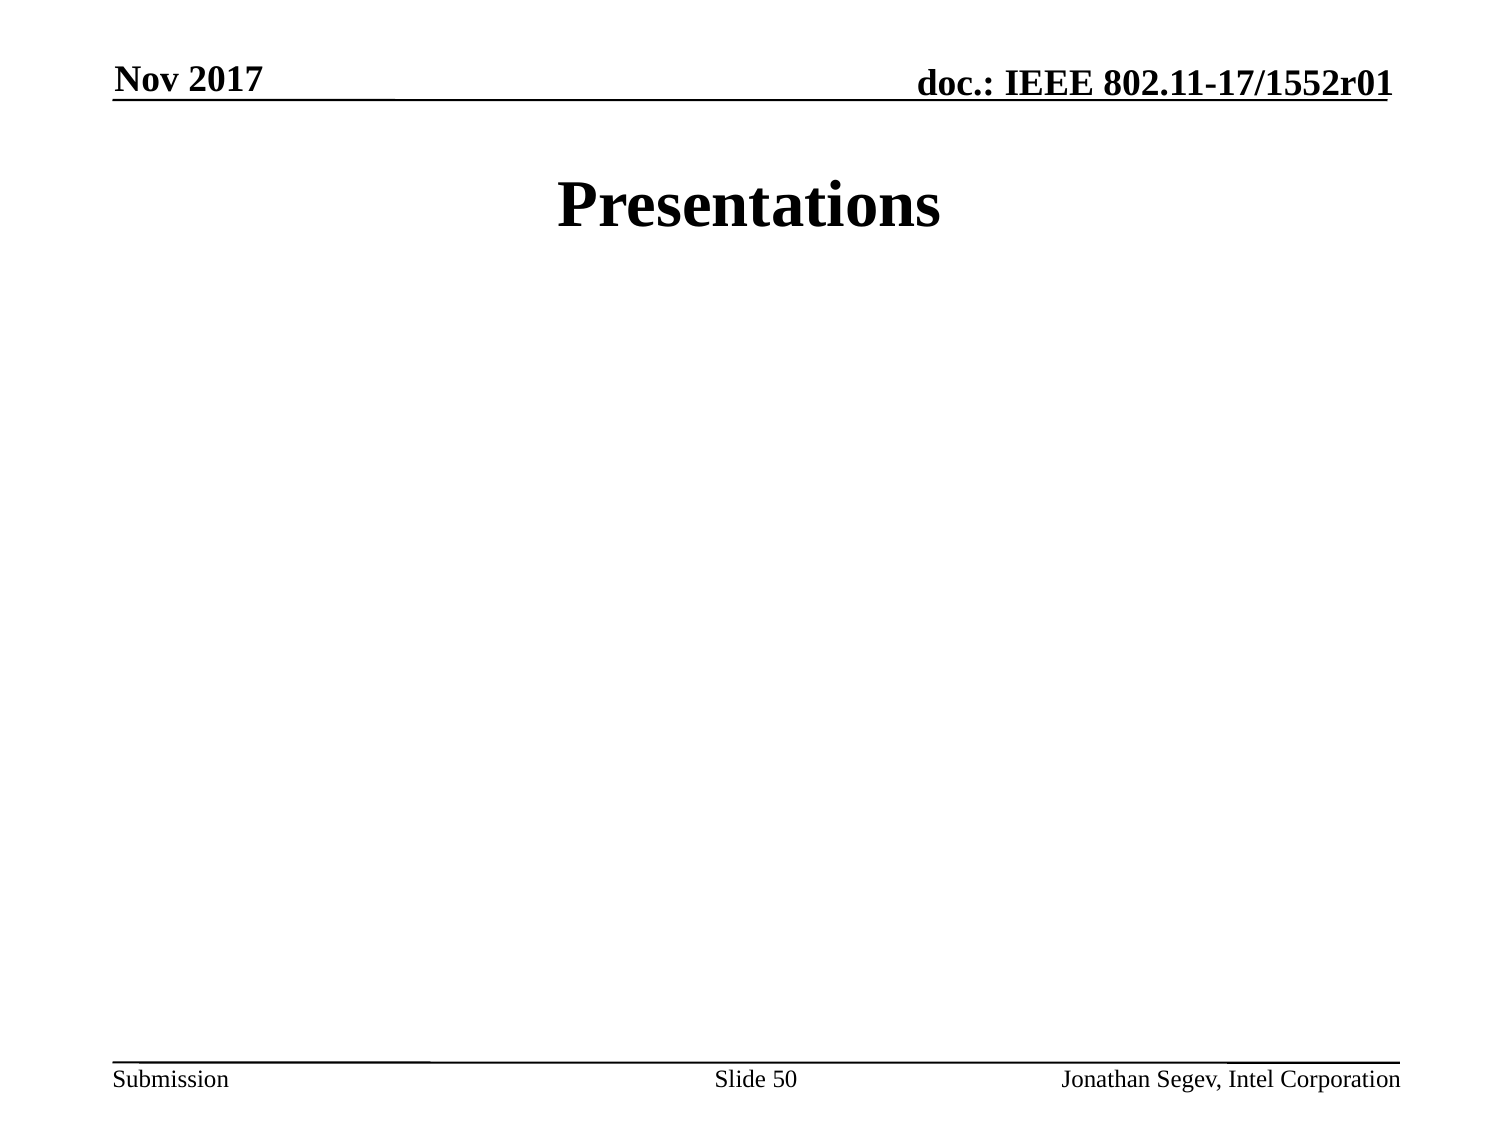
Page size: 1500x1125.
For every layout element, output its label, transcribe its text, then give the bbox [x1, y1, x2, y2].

slide_number Slide 50 [712, 1061, 800, 1123]
footer Jonathan Segev, Intel Corporation [878, 1061, 1402, 1093]
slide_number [114, 54, 423, 100]
title Presentations [112, 112, 1388, 288]
